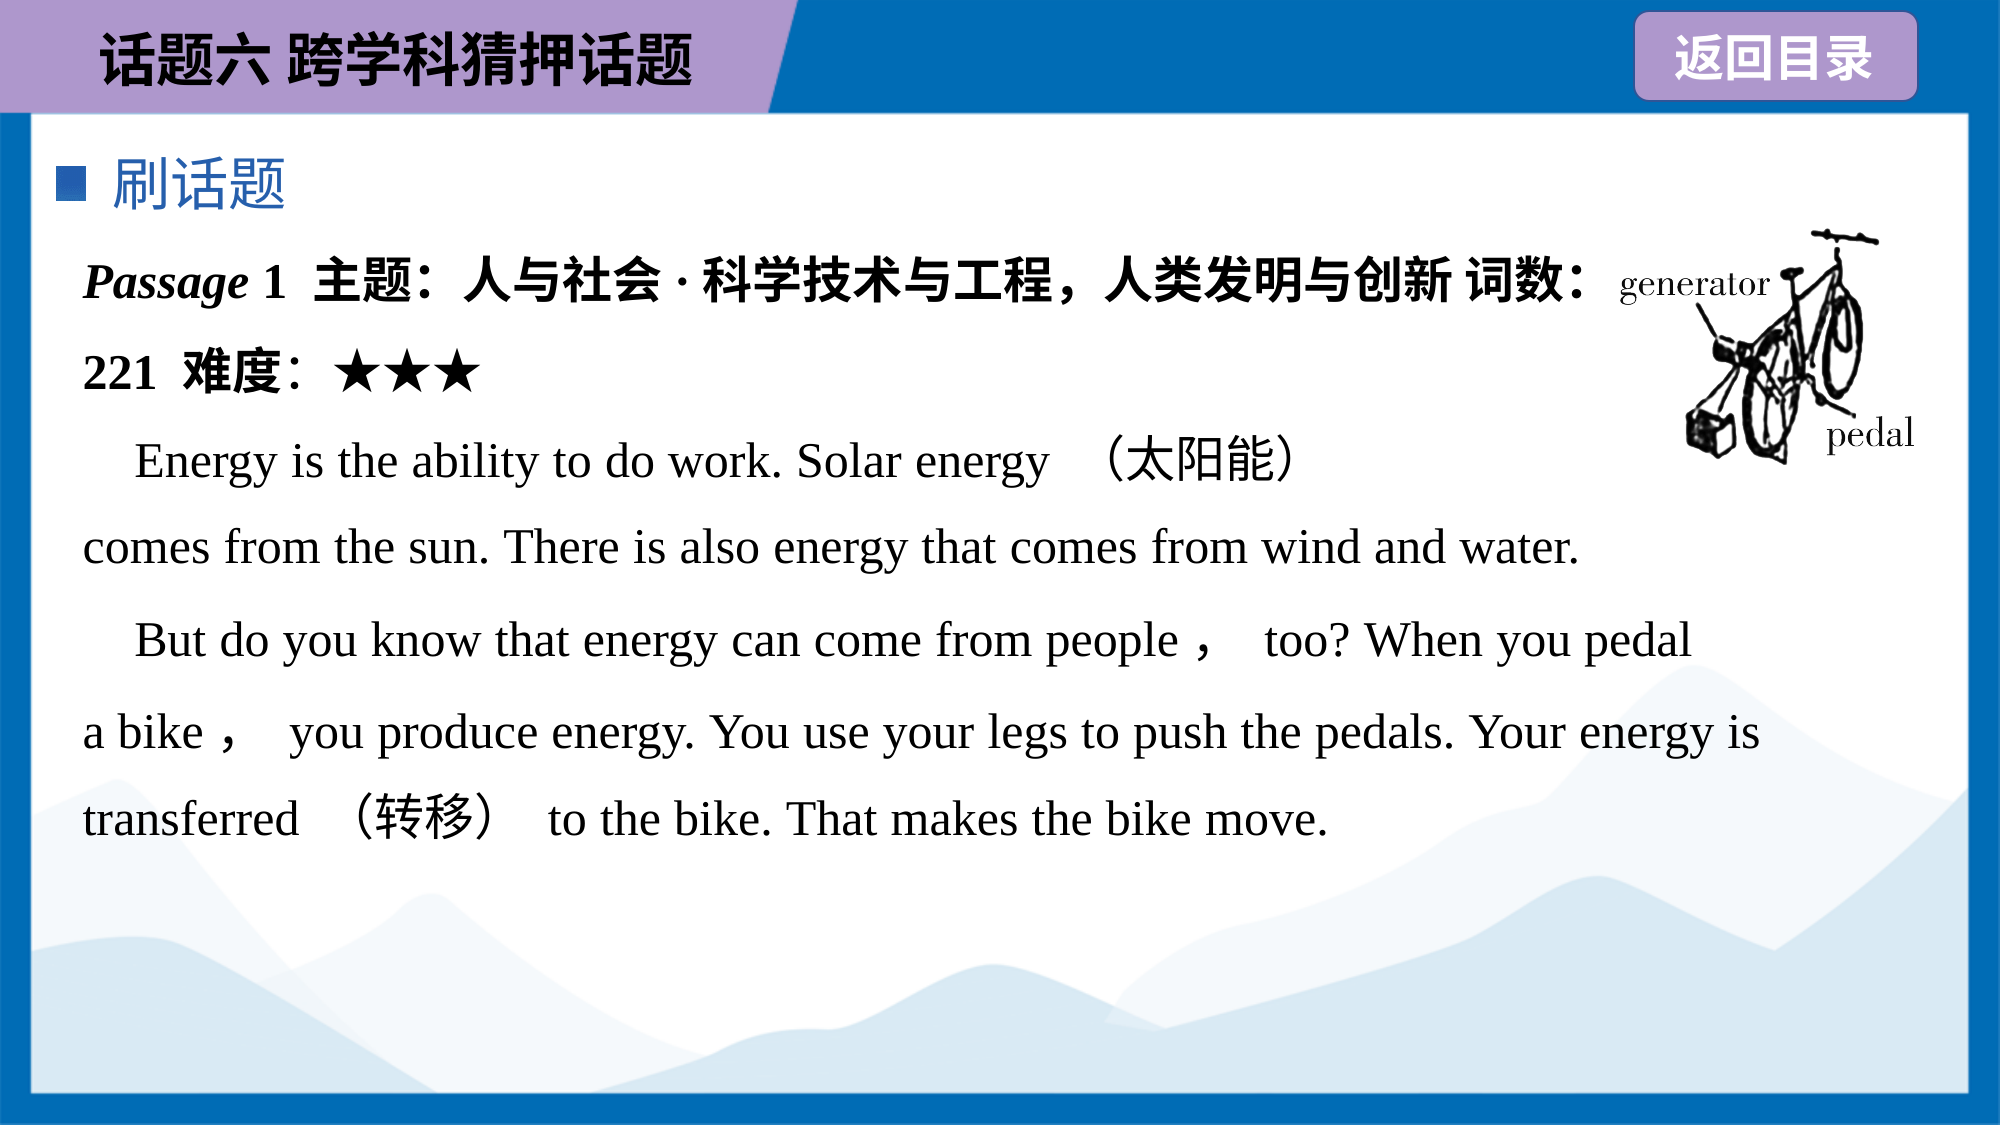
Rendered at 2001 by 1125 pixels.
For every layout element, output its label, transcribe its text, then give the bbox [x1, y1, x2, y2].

text_box comes from the sun. There is also energy that comes from wind and water. [82, 486, 1918, 564]
text_box 刷话题 [112, 146, 1917, 217]
text_box Passage 1 主题：人与社会·科学技术与工程，人类发明与创新 词数： 221 难度：★★★ Energy is the ability to do work. Solar energy （太阳能） [82, 216, 1602, 478]
text_box But do you know that energy can come from people， too? When you pedal a bike， you produce energy. You use your legs to push the pedals. Your energy is transferred （转移） to the bike. That makes the bike move. [82, 575, 1917, 837]
picture [0, 0, 2000, 1125]
